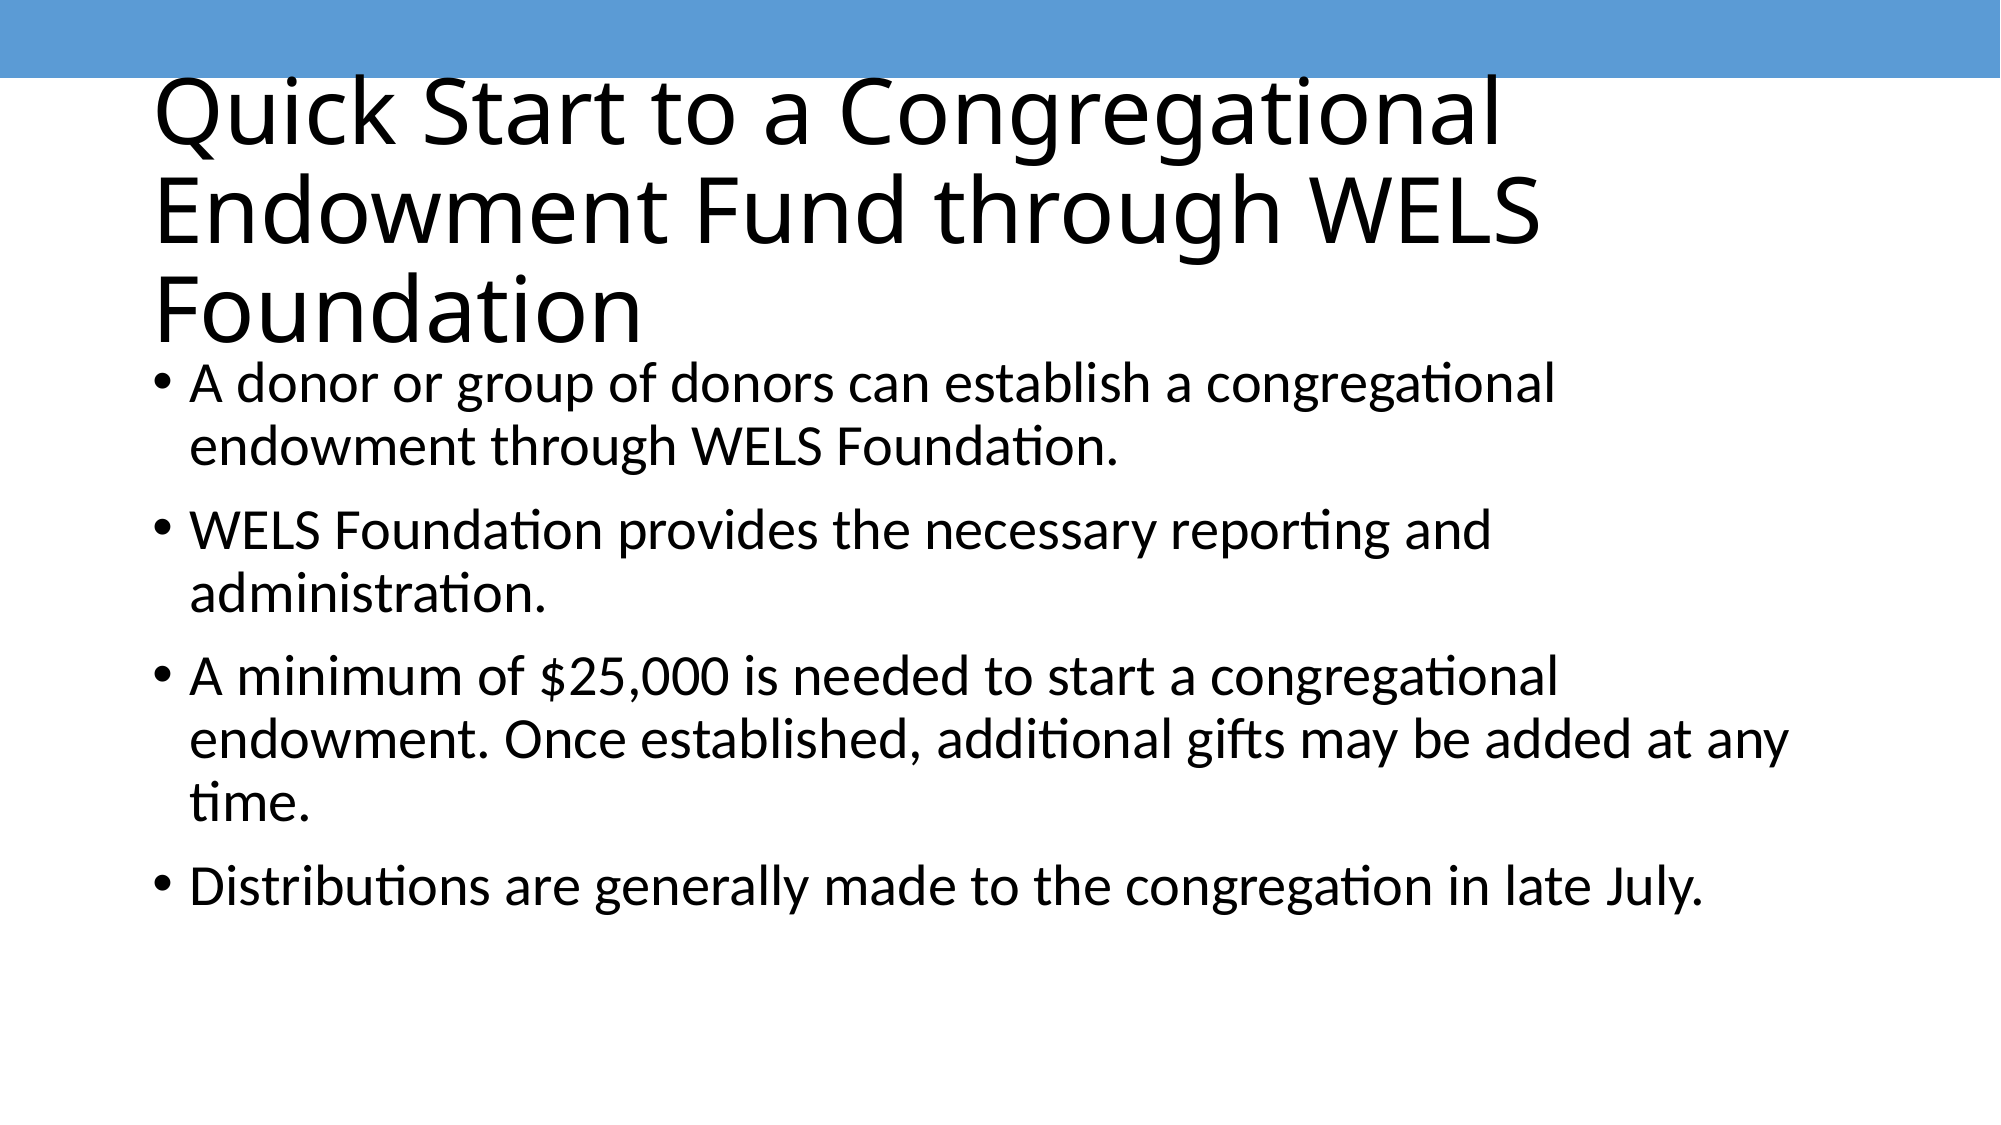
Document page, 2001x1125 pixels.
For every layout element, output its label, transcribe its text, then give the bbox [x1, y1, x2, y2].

title Quick Start to a Congregational Endowment Fund through WELS Foundation [137, 105, 1863, 323]
list A donor or group of donors can establish a congregational endowment through WELS Foundation. WELS Foundation provides the necessary reporting and administration. A minimum of $25,000 is needed to start a congregational endowment. Once established, additional gifts may be added at any time. Distributions are generally made to the congregation in late July. [137, 344, 1863, 1054]
